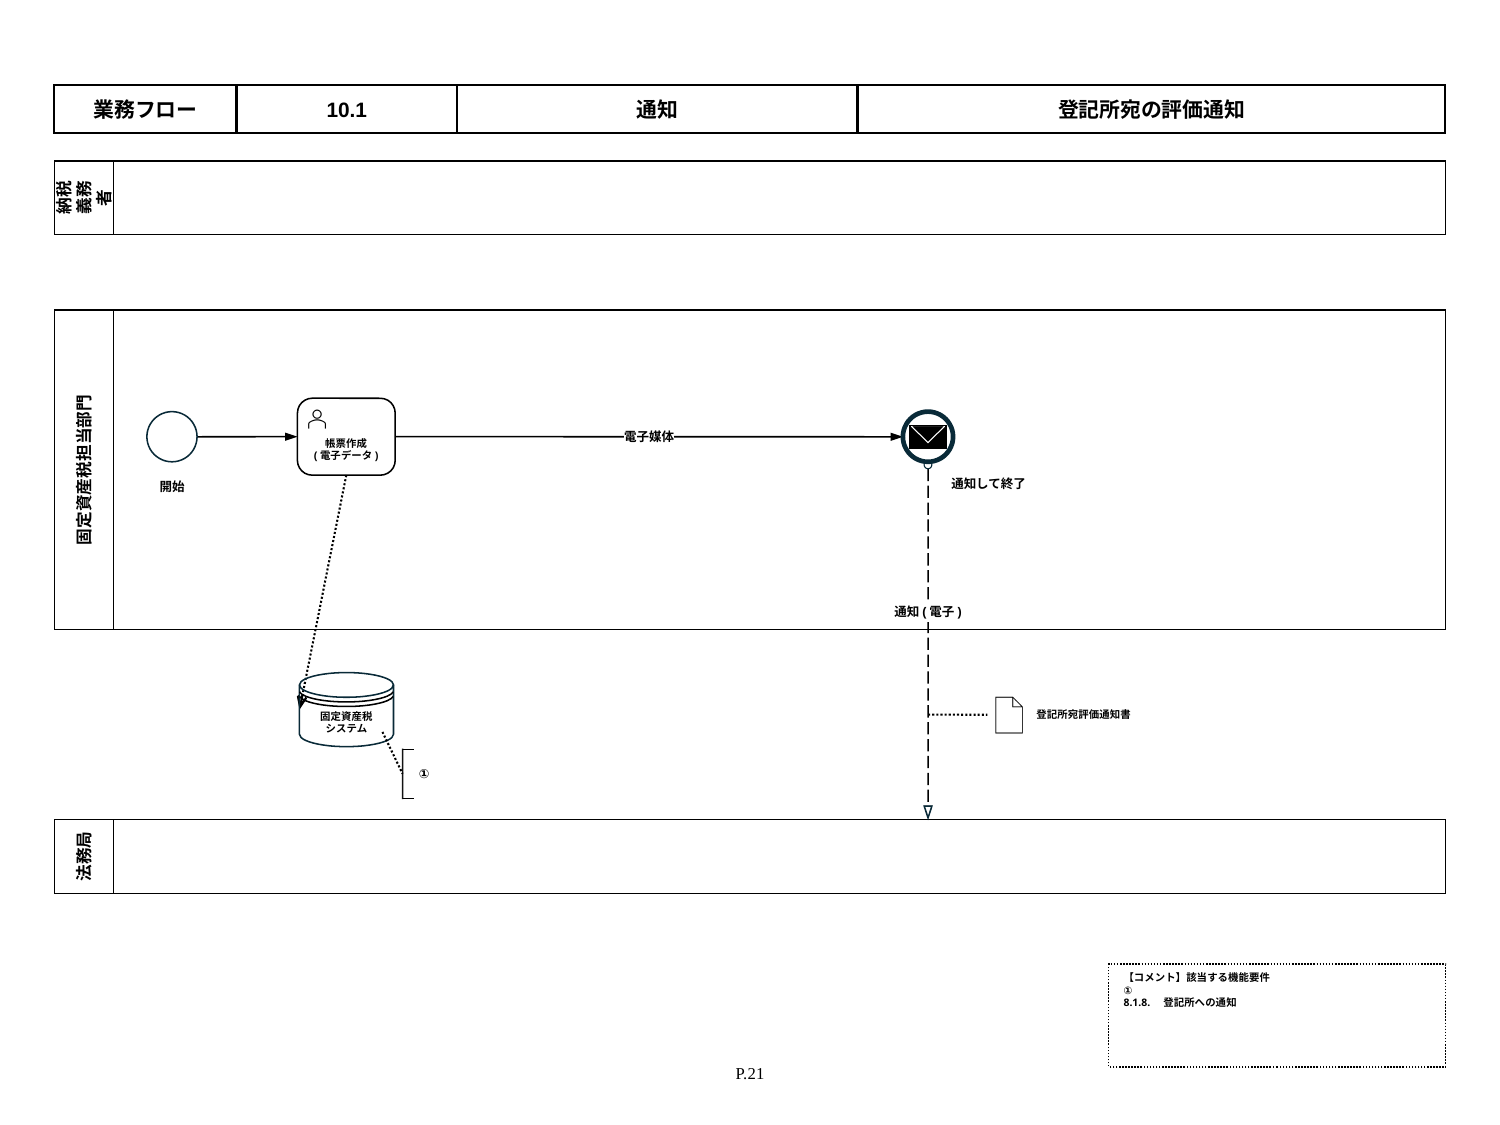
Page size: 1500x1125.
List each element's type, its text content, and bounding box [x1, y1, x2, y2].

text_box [902, 411, 954, 463]
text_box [748, 635, 1107, 644]
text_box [298, 672, 395, 748]
slide_number P.21 [581, 1042, 919, 1103]
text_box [53, 309, 1447, 631]
text_box 【コメント】該当する機能要件 ① 8.1.8. 登記所への通知 [1107, 963, 1447, 1069]
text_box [927, 691, 1185, 739]
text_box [53, 160, 1447, 236]
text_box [53, 84, 1447, 134]
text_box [381, 731, 507, 800]
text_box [53, 819, 1447, 894]
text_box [296, 397, 396, 476]
